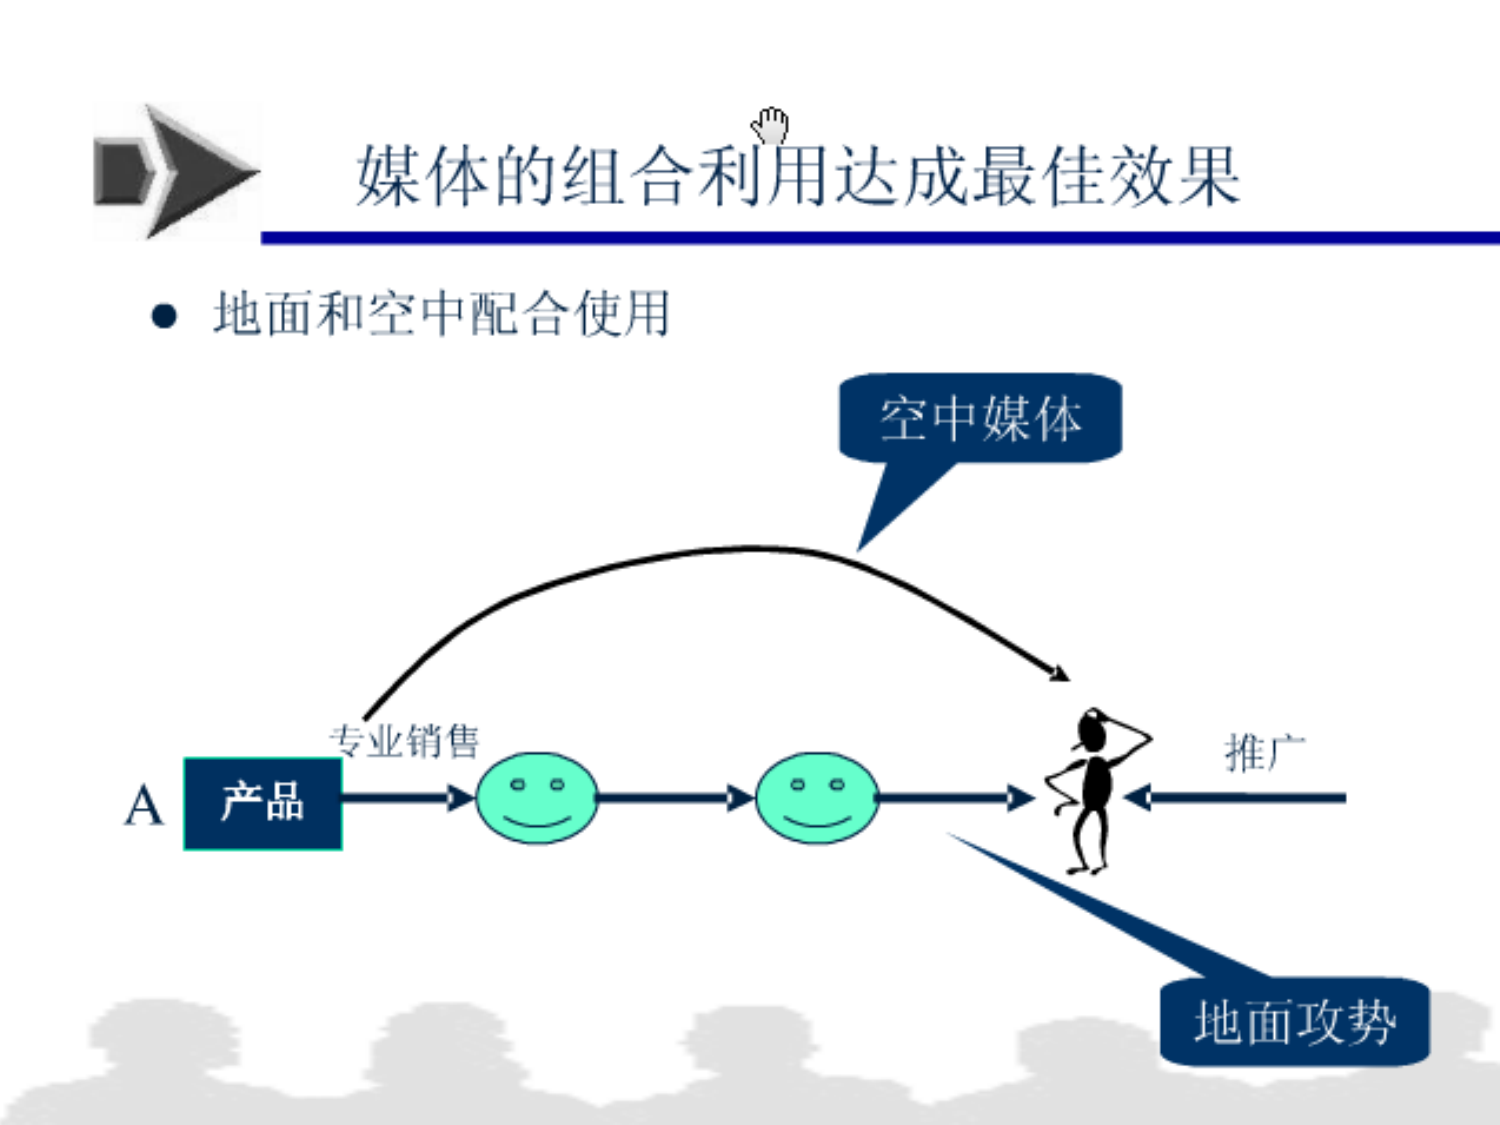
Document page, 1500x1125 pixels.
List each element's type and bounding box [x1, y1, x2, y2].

list [0, 0, 1500, 1125]
